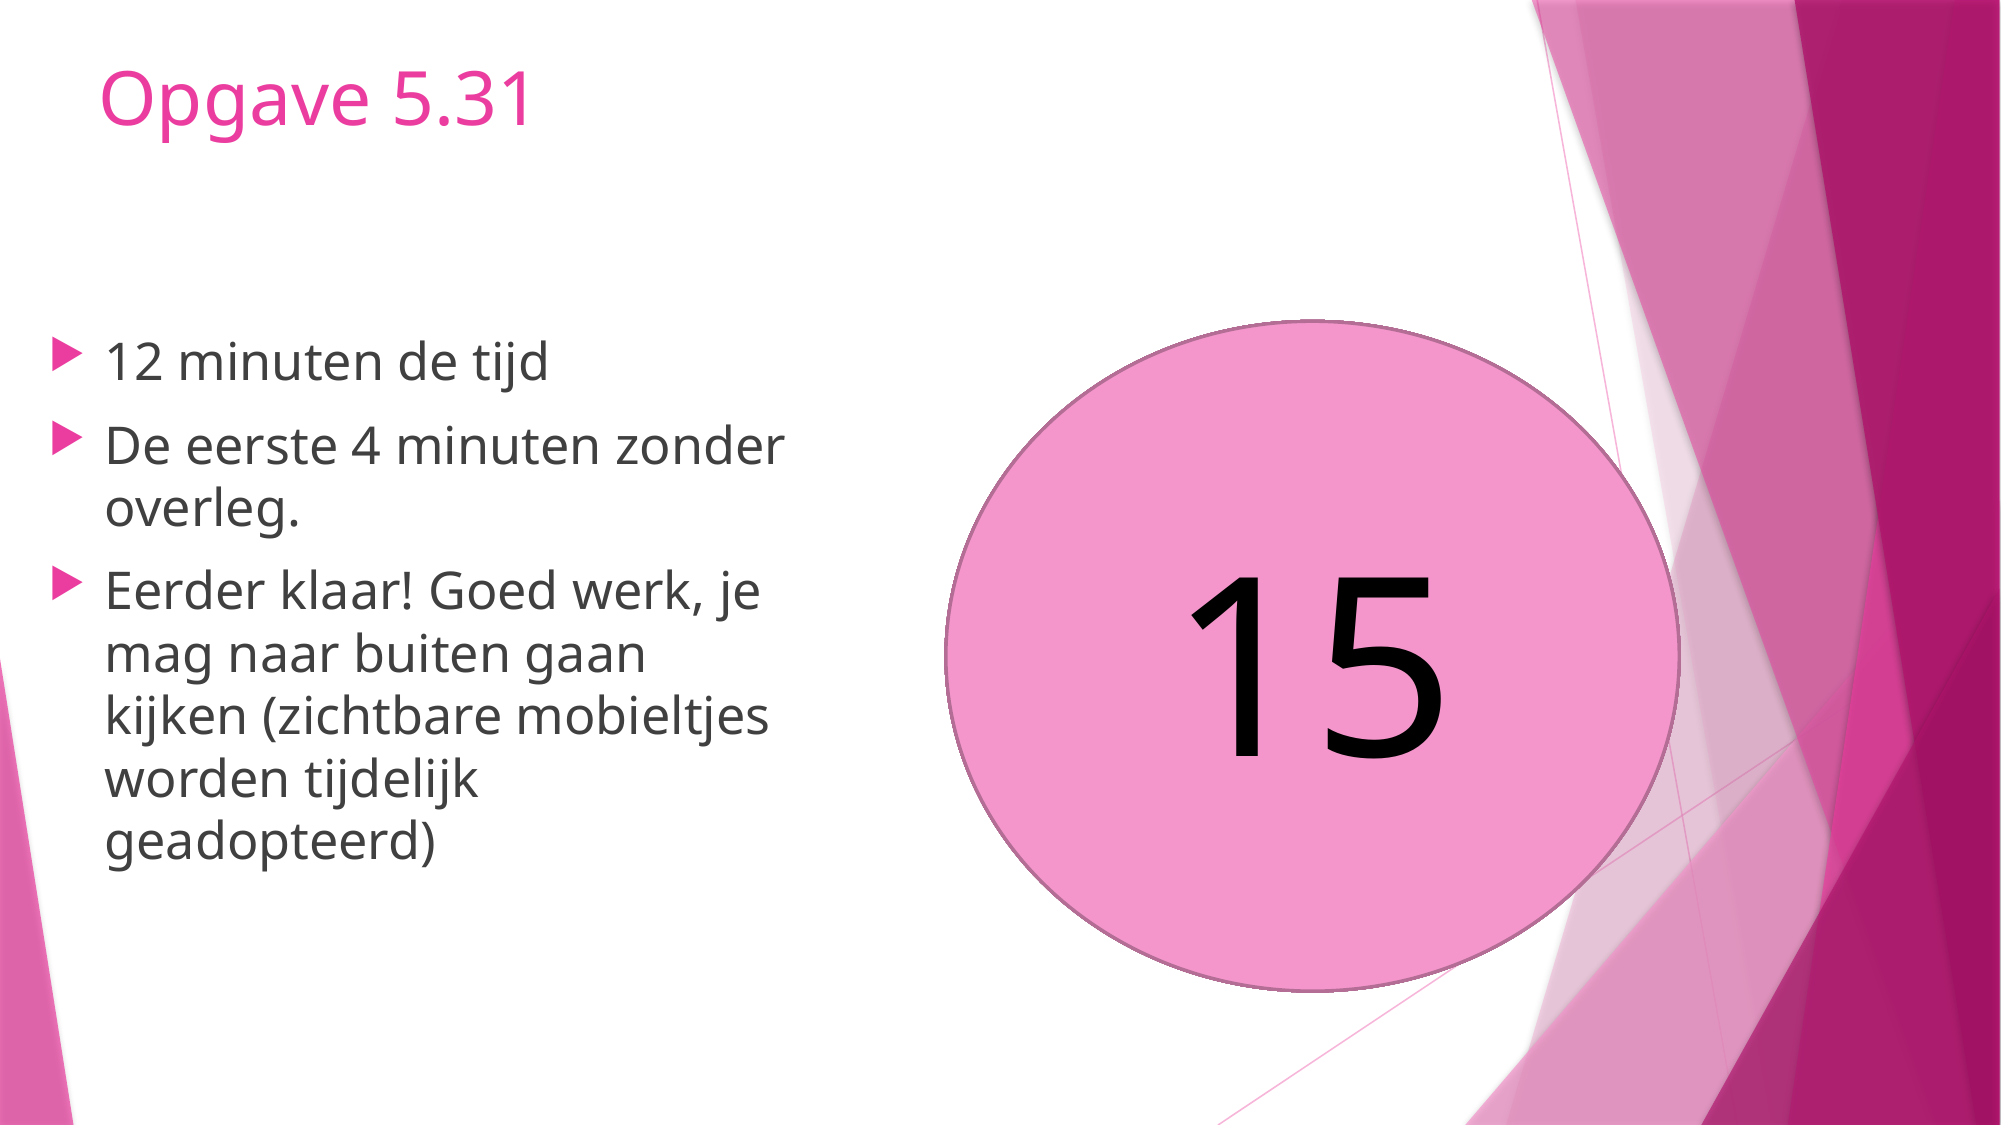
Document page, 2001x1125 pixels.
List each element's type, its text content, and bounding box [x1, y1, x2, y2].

list 12 minuten de tijd De eerste 4 minuten zonder overleg. Eerder klaar! Goed werk, je mag naar buiten gaan kijken (zichtbare mobieltjes worden tijdelijk geadopteerd) [33, 321, 818, 1013]
title Opgave 5.31 [83, 42, 1494, 260]
text_box 15 [944, 319, 1681, 993]
